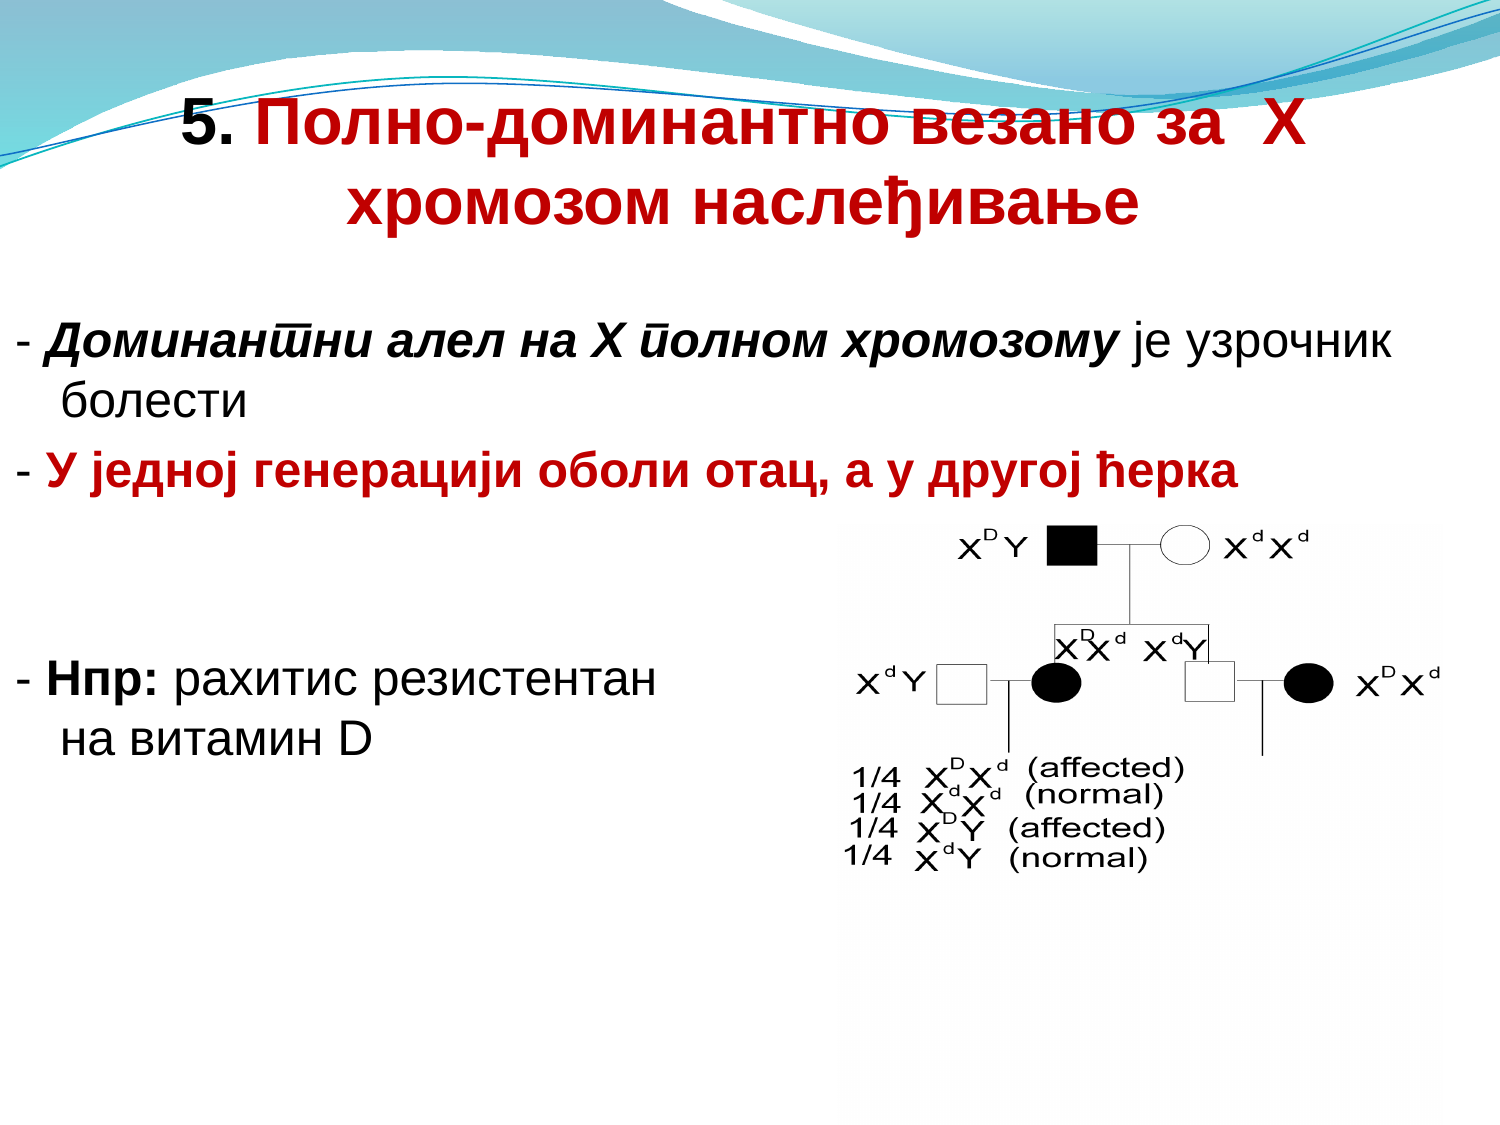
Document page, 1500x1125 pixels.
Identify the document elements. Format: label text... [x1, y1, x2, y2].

list - Нпр: рахитис резистентан на витамин D [0, 637, 725, 1050]
list - Доминантни алел на X полном хромозому је узрочник болести - У једној генерацији оболи отац, а у другој ћерка [0, 299, 1475, 638]
title 5. Полно-доминантно везано за X хромозом наслеђивање [24, 37, 1463, 238]
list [837, 524, 1443, 1125]
